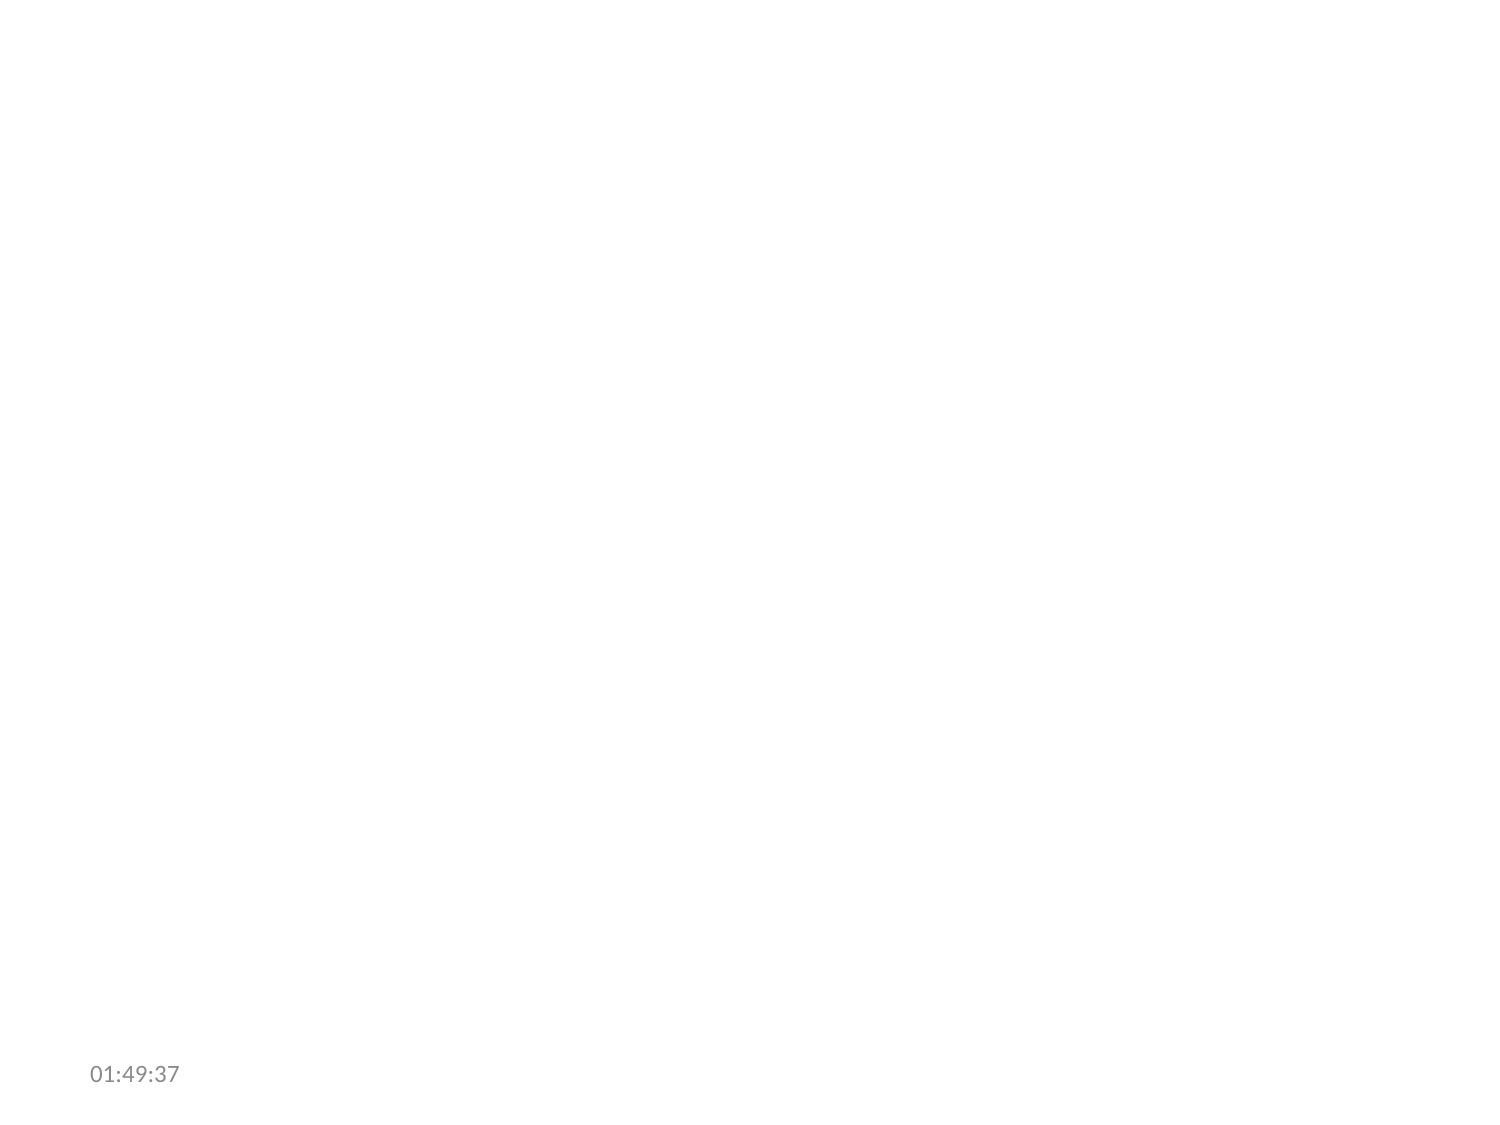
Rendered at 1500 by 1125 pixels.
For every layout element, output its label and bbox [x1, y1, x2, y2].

slide_number [75, 1042, 425, 1103]
